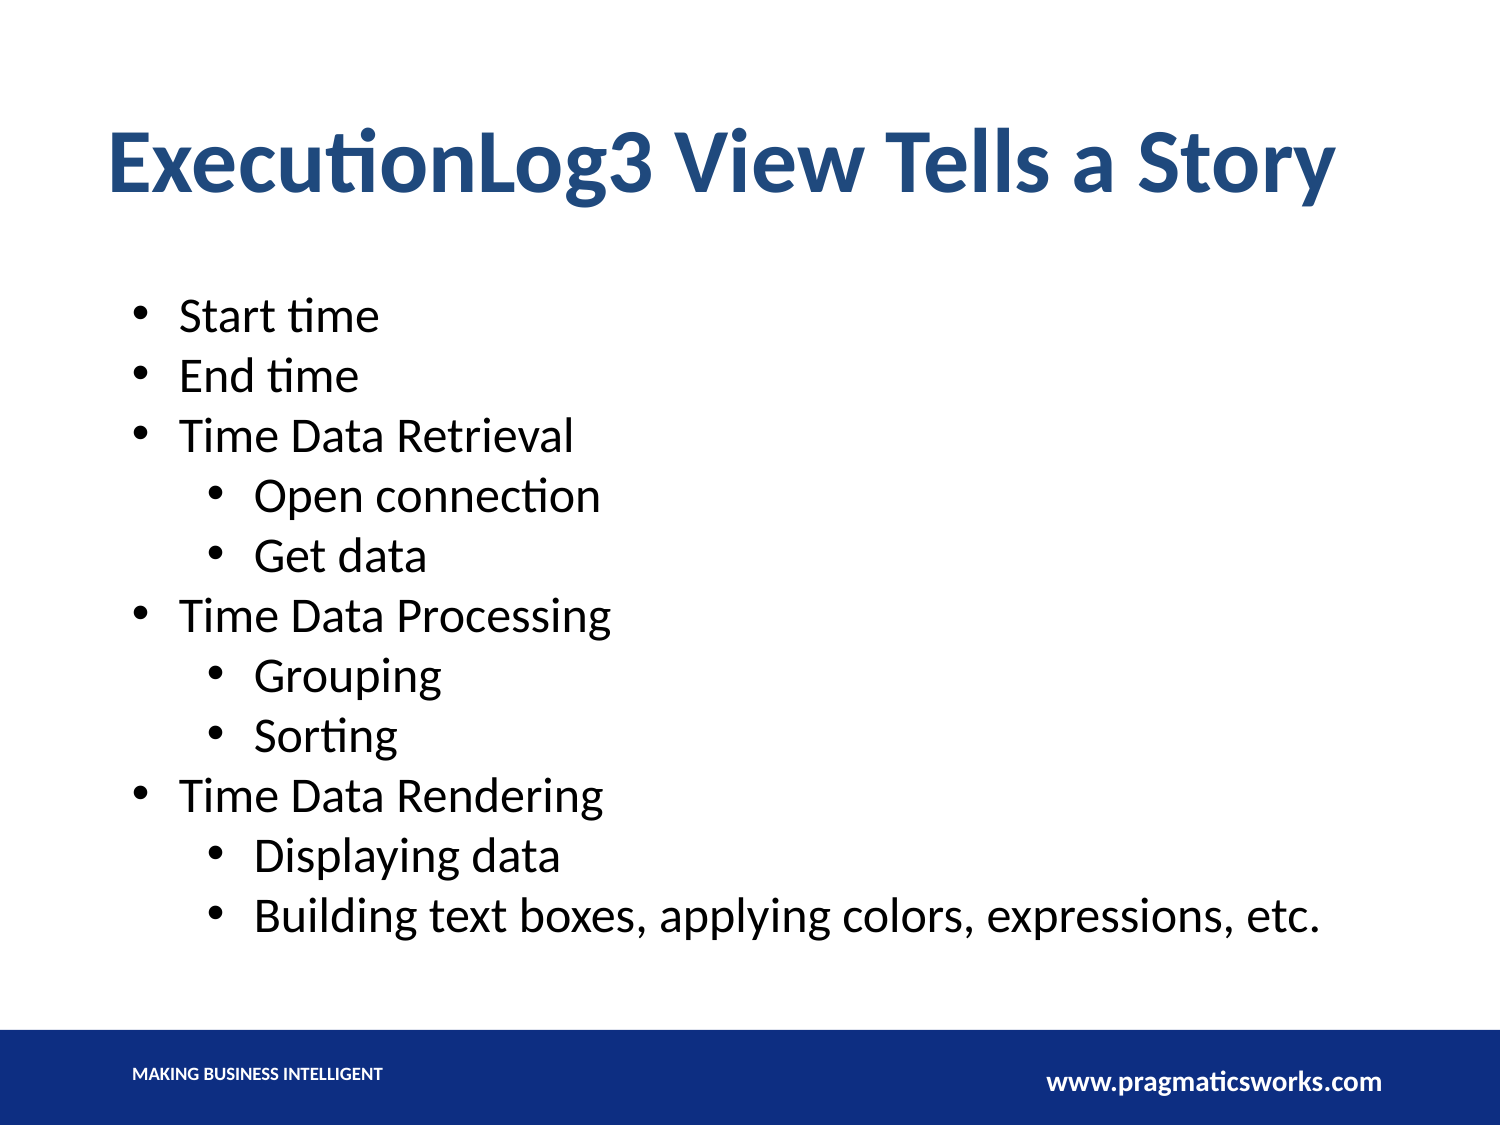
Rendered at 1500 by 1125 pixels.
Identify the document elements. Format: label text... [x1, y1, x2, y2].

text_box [0, 1029, 1500, 1125]
text_box Start time End time Time Data Retrieval Open connection Get data Time Data Processing Grouping Sorting Time Data Rendering Displaying data Building text boxes, applying colors, expressions, etc. [117, 274, 1418, 950]
title ExecutionLog3 View Tells a Story [28, 62, 1418, 250]
